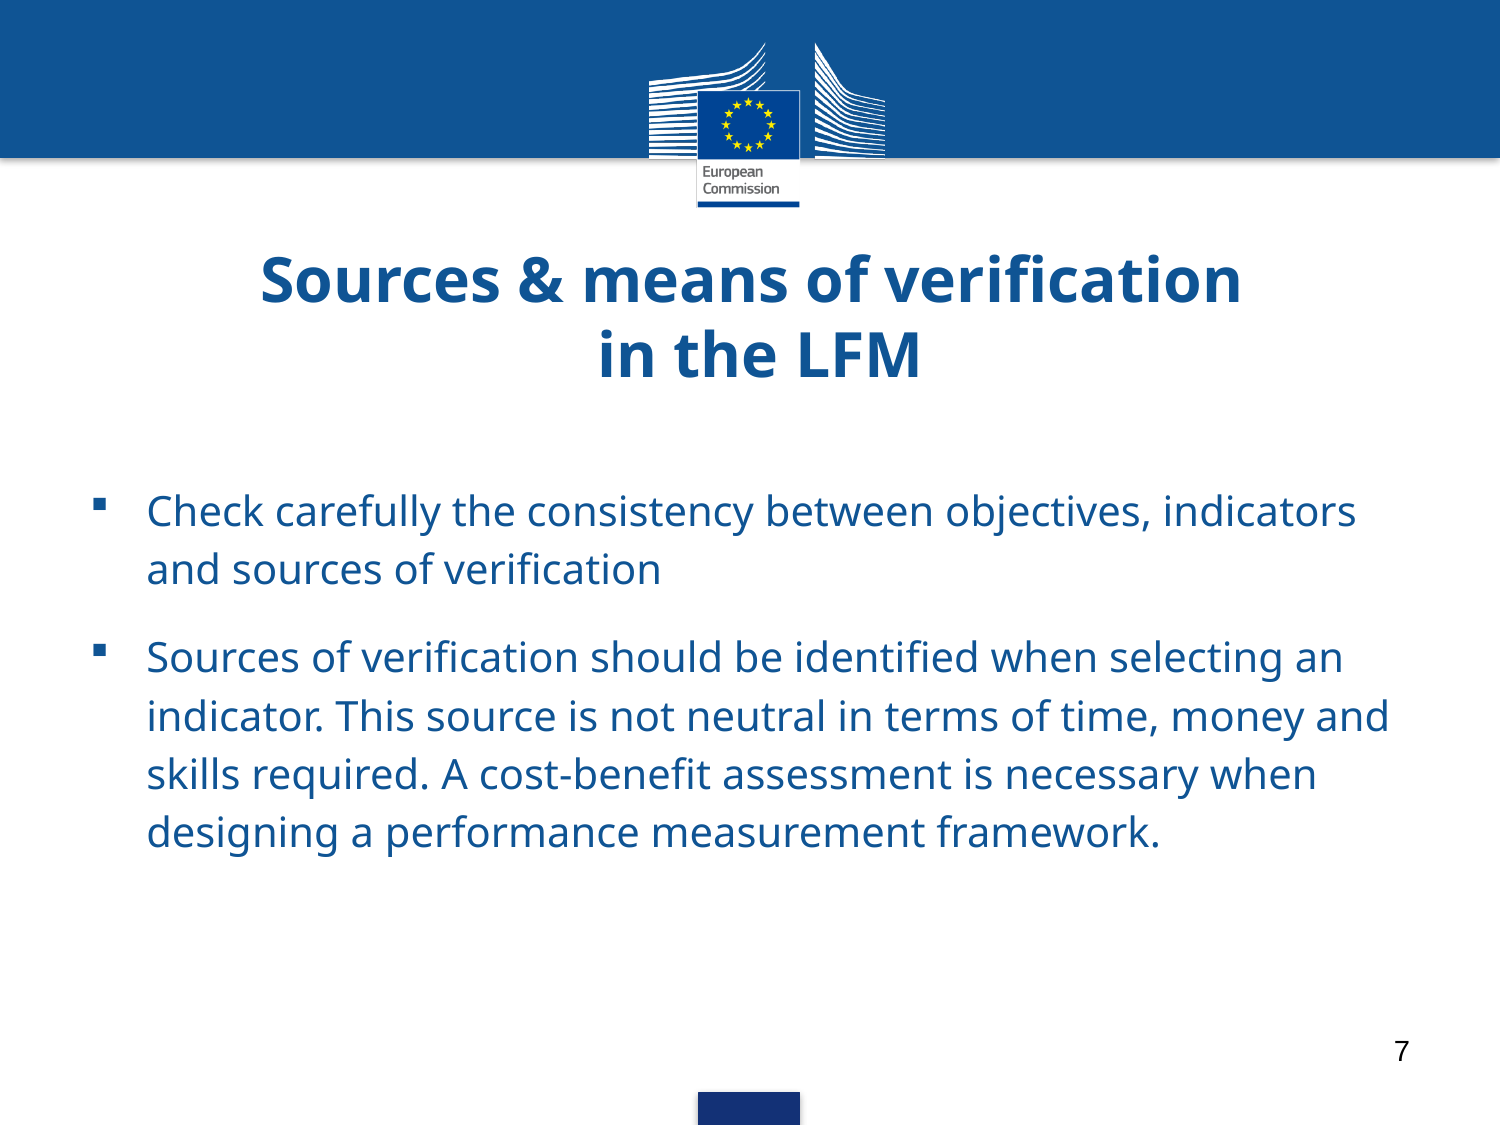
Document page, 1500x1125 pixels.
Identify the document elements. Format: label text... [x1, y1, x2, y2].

picture [649, 42, 885, 208]
list Check carefully the consistency between objectives, indicators and sources of verification Sources of verification should be identified when selecting an indicator. This source is not neutral in terms of time, money and skills required. A cost-benefit assessment is necessary when designing a performance measurement framework. [74, 468, 1458, 988]
slide_number 7 [1074, 1024, 1426, 1103]
text_box Sources & means of verification in the LFM [46, 246, 1475, 384]
